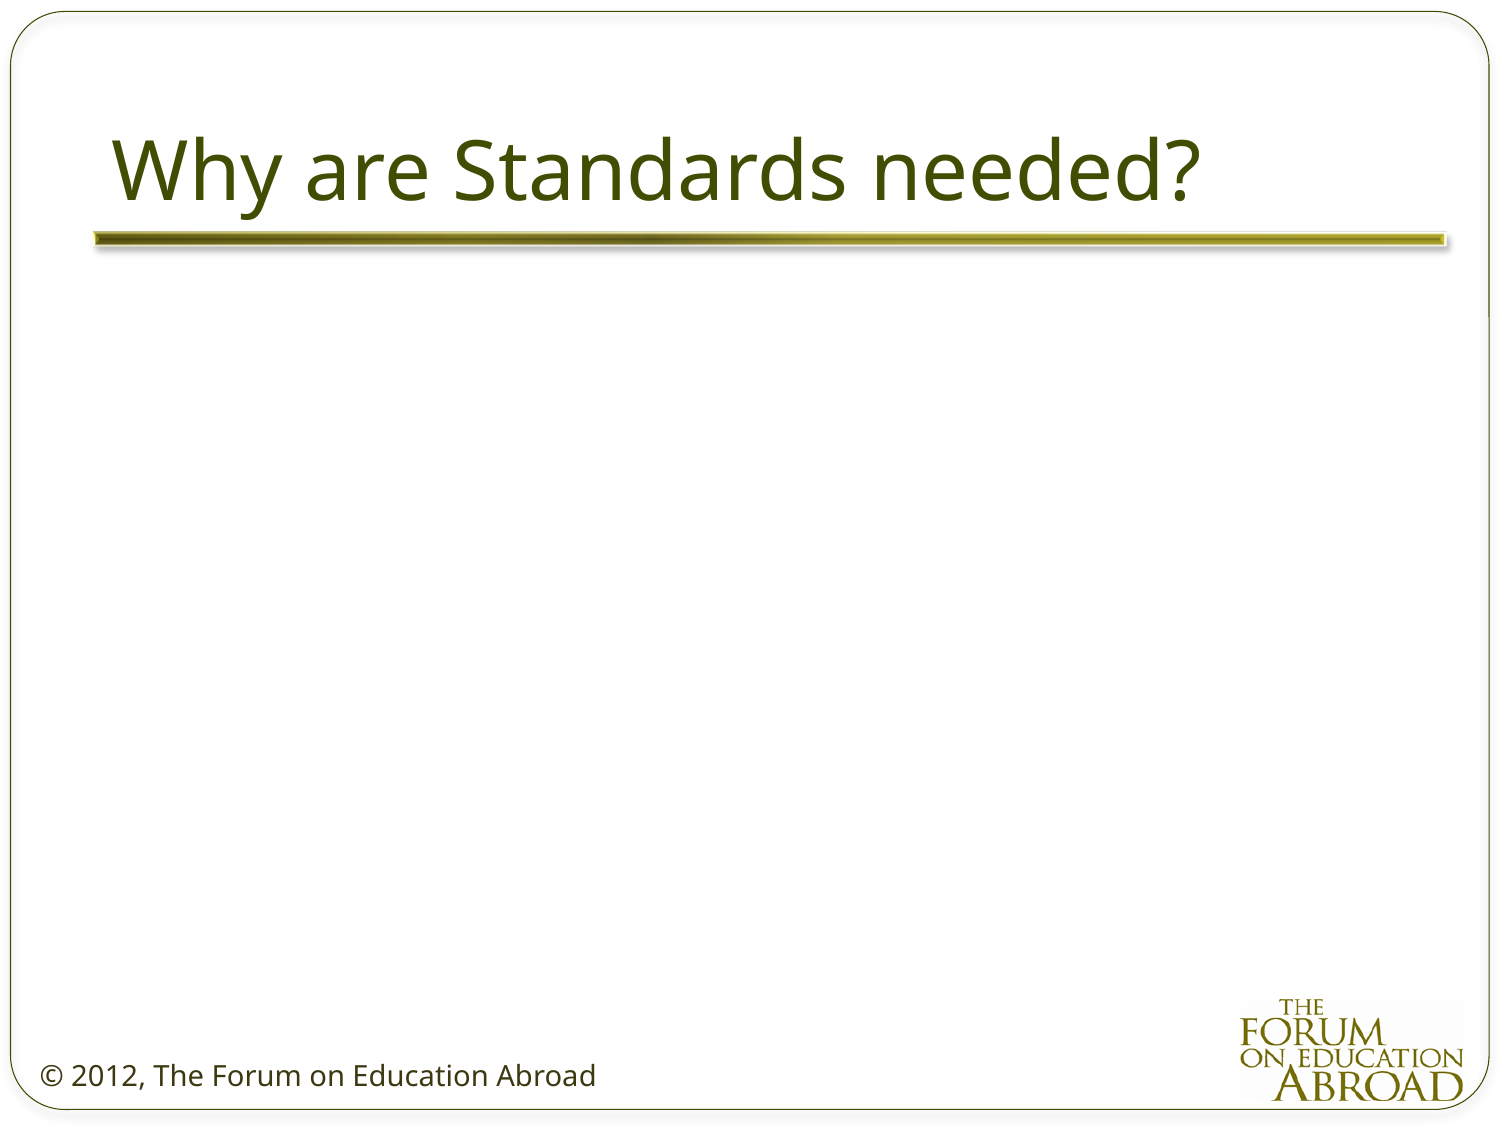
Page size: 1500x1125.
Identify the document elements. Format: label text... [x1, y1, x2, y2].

title Why are Standards needed? [96, 45, 1438, 233]
picture [84, 224, 1461, 263]
picture [1240, 999, 1463, 1101]
